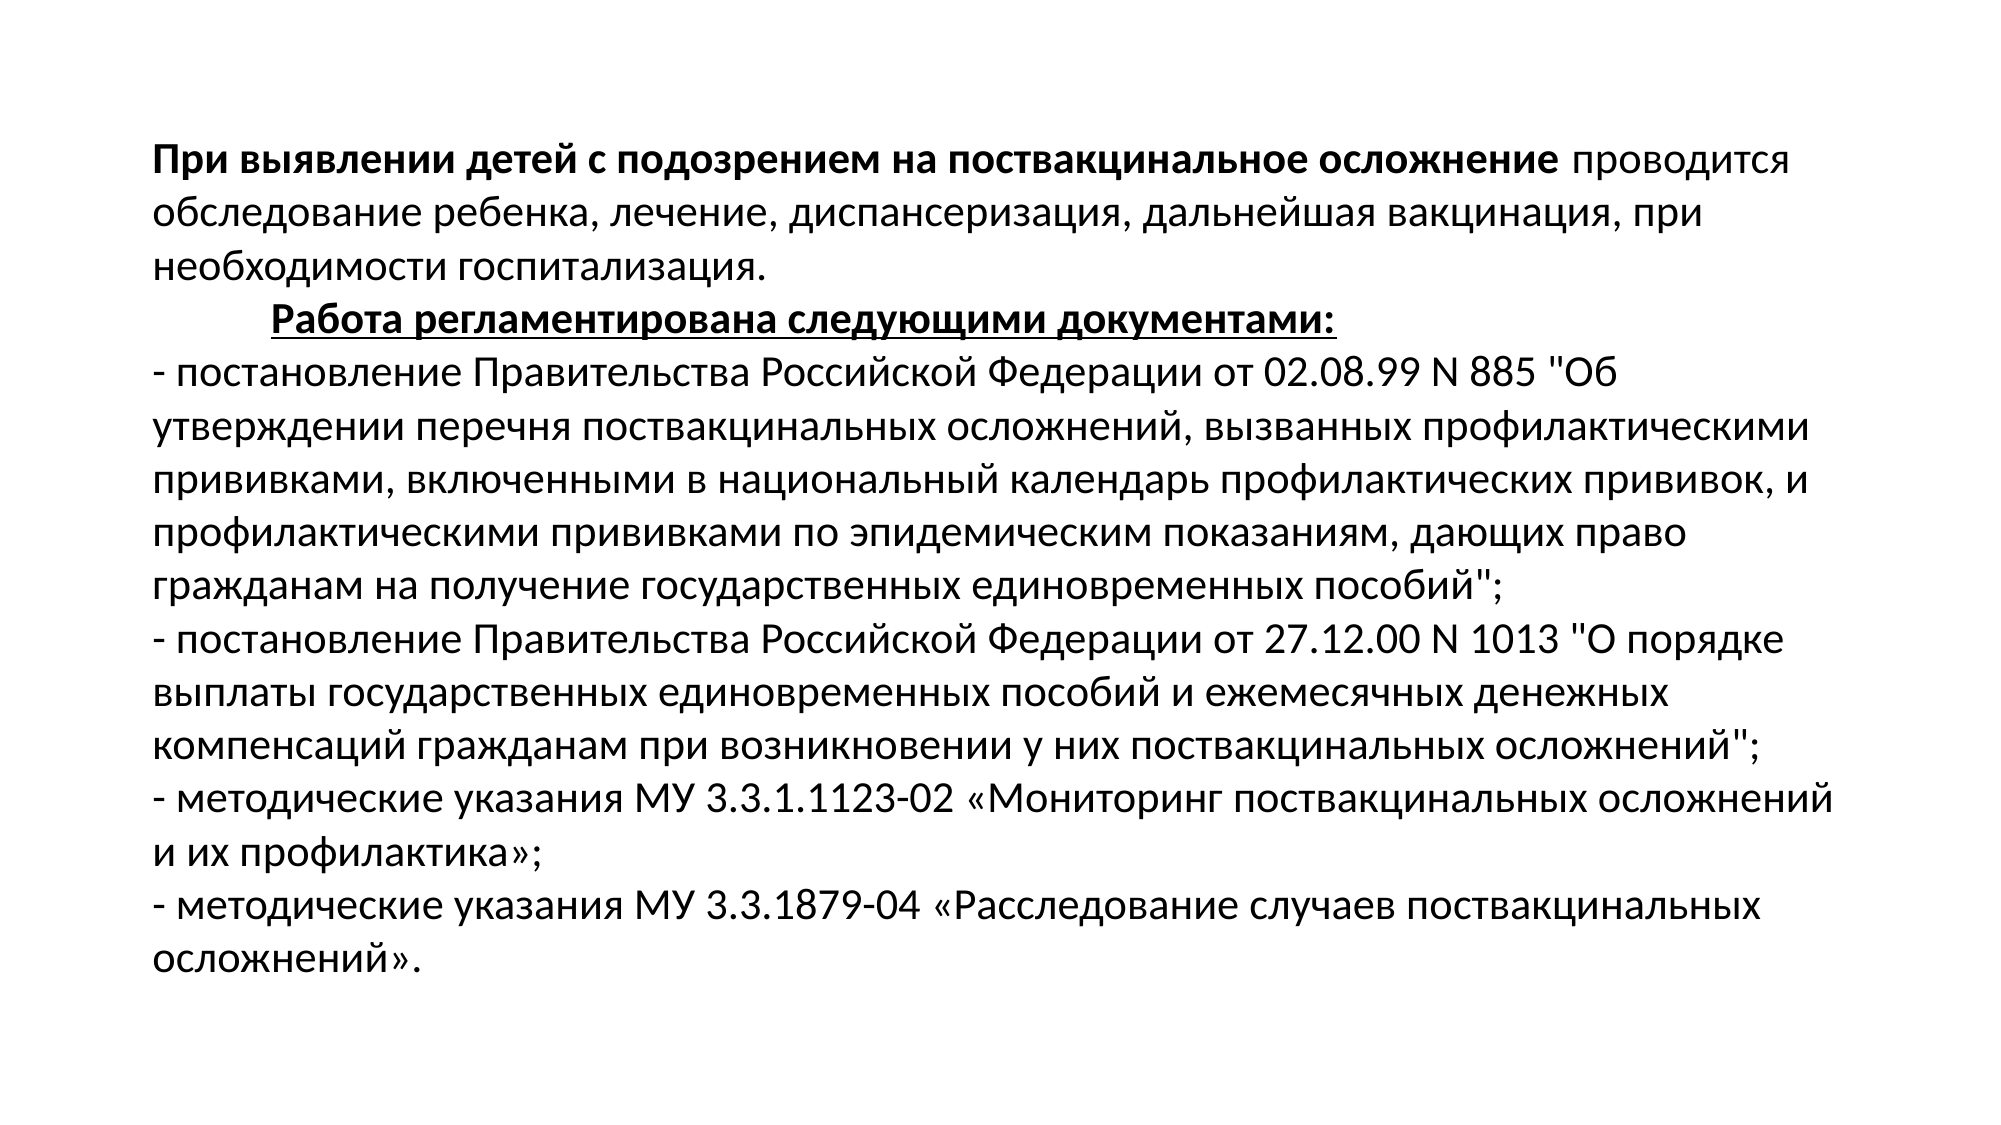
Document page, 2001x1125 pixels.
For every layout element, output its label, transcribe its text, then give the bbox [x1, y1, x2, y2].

title При выявлении детей с подозрением на поствакцинальное осложнение проводится обследование ребенка, лечение, диспансеризация, дальнейшая вакцинация, при необходимости госпитализация. Работа регламентирована следующими документами: - постановление Правительства Российской Федерации от 02.08.99 N 885 "Об утверждении перечня поствакцинальных осложнений, вызванных профилактическими прививками, включенными в национальный календарь профилактических прививок, и профилактическими прививками по эпидемическим показаниям, дающих право гражданам на получение государственных единовременных пособий"; - постановление Правительства Российской Федерации от 27.12.00 N 1013 "О порядке выплаты государственных единовременных пособий и ежемесячных денежных компенсаций гражданам при возникновении у них поствакцинальных осложнений"; - методические указания МУ 3.3.1.1123-02 «Мониторинг поствакцинальных осложнений и их профилактика»; - методические указания МУ 3.3.1879-04 «Расследование случаев поствакцинальных осложнений». [137, 59, 1863, 1085]
